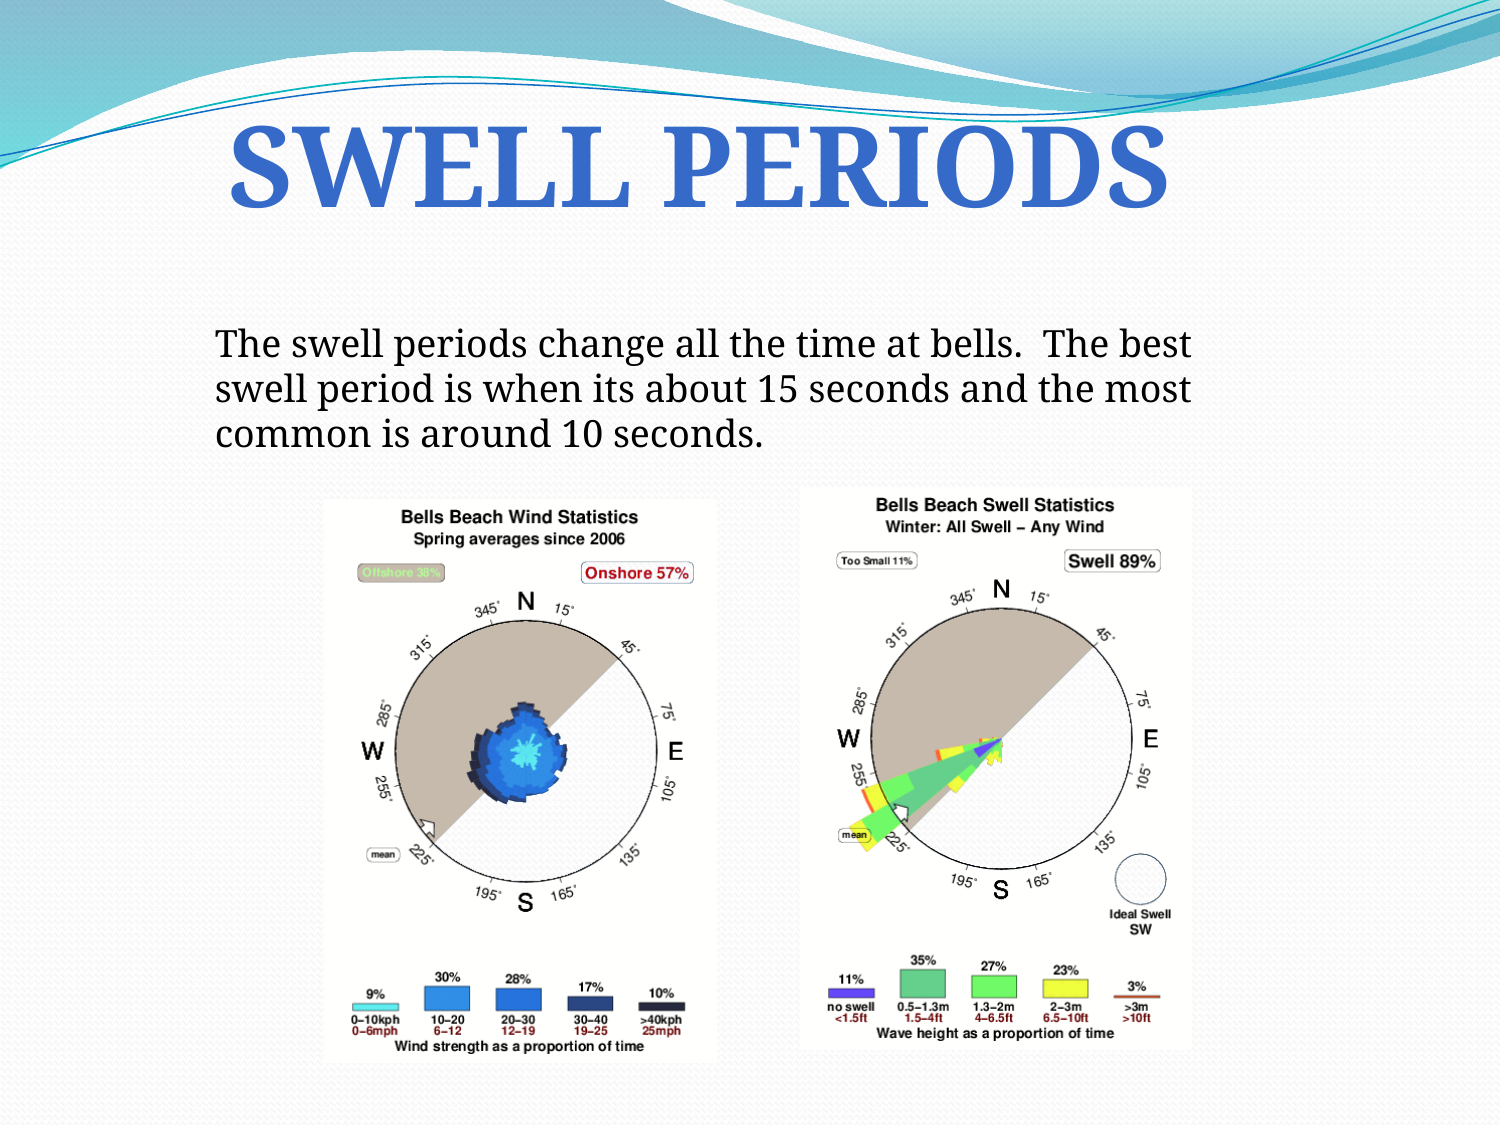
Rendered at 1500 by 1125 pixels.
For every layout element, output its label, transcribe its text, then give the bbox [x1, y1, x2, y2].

text_box The swell periods change all the time at bells. The best swell period is when its about 15 seconds and the most common is around 10 seconds. [200, 312, 1288, 463]
picture [799, 487, 1192, 1051]
picture [324, 499, 717, 1063]
text_box Swell Periods [213, 87, 1188, 238]
